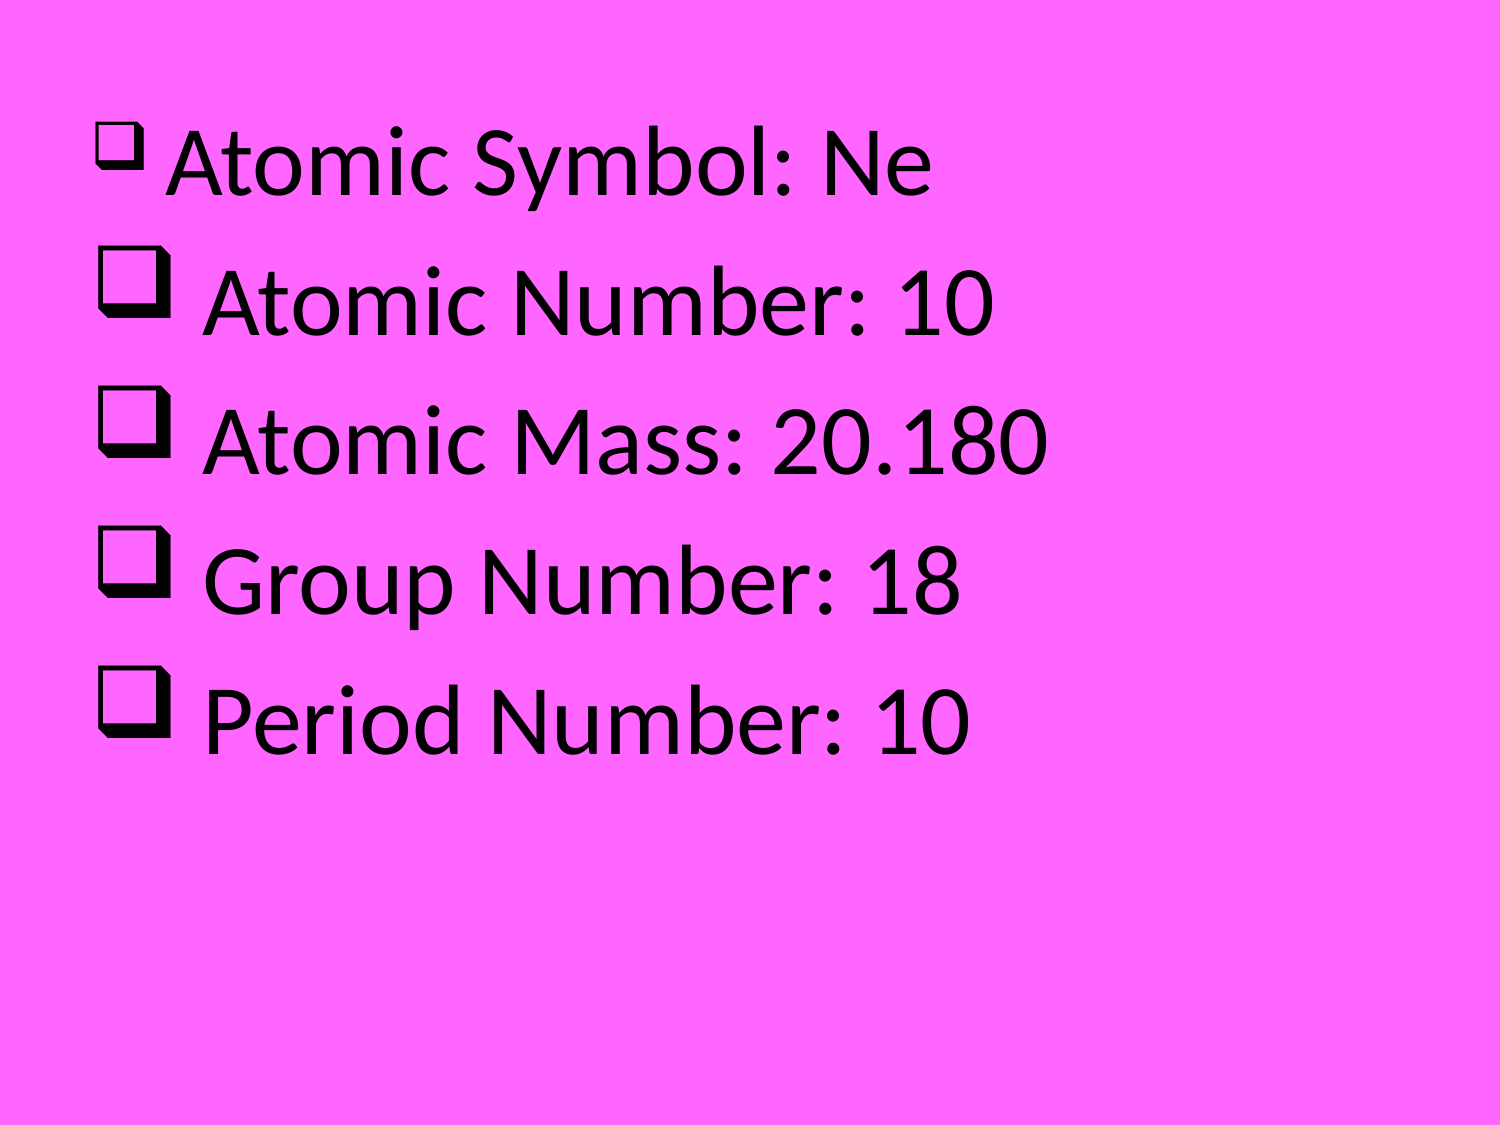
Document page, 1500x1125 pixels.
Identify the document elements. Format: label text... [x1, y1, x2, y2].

list Atomic Symbol: Ne Atomic Number: 10 Atomic Mass: 20.180 Group Number: 18 Period Number: 10 [75, 87, 1425, 1005]
